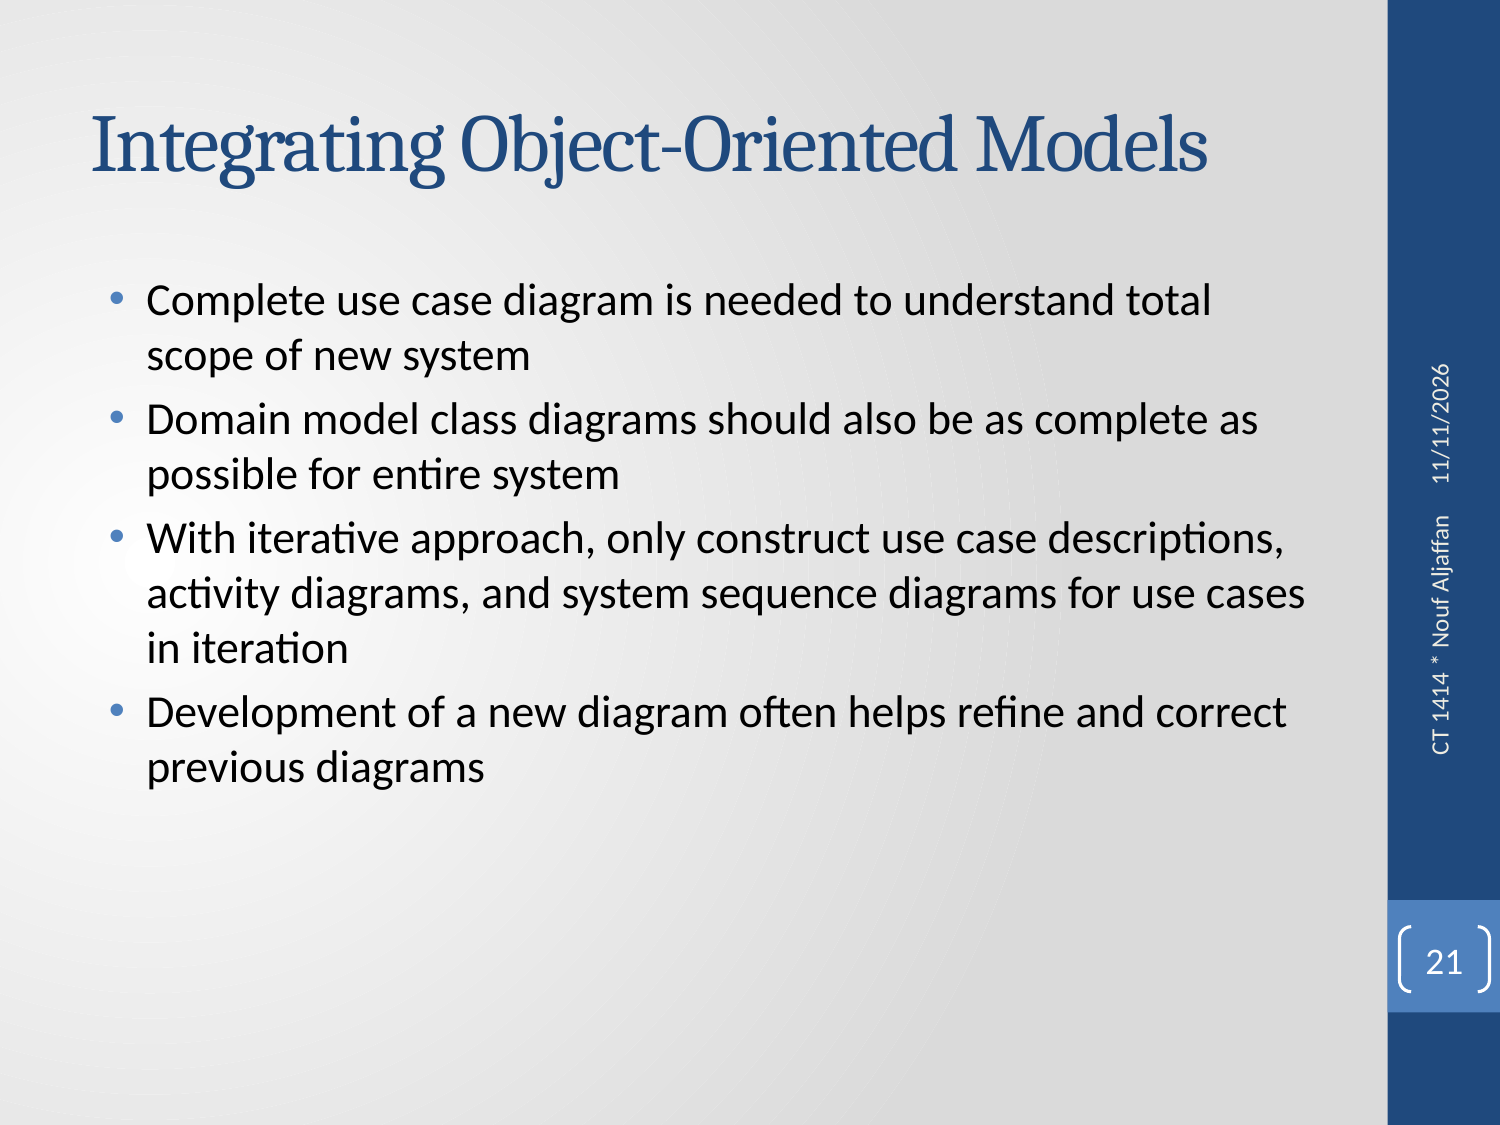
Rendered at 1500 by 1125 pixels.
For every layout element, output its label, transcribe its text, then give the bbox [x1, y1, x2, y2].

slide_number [1408, 100, 1469, 500]
footer CT 1414 * Nouf Aljaffan [1408, 500, 1469, 889]
slide_number 21 [1397, 925, 1492, 994]
title Integrating Object-Oriented Models [75, 45, 1325, 233]
list Complete use case diagram is needed to understand total scope of new system Domain model class diagrams should also be as complete as possible for entire system With iterative approach, only construct use case descriptions, activity diagrams, and system sequence diagrams for use cases in iteration Development of a new diagram often helps refine and correct previous diagrams [75, 262, 1325, 1050]
